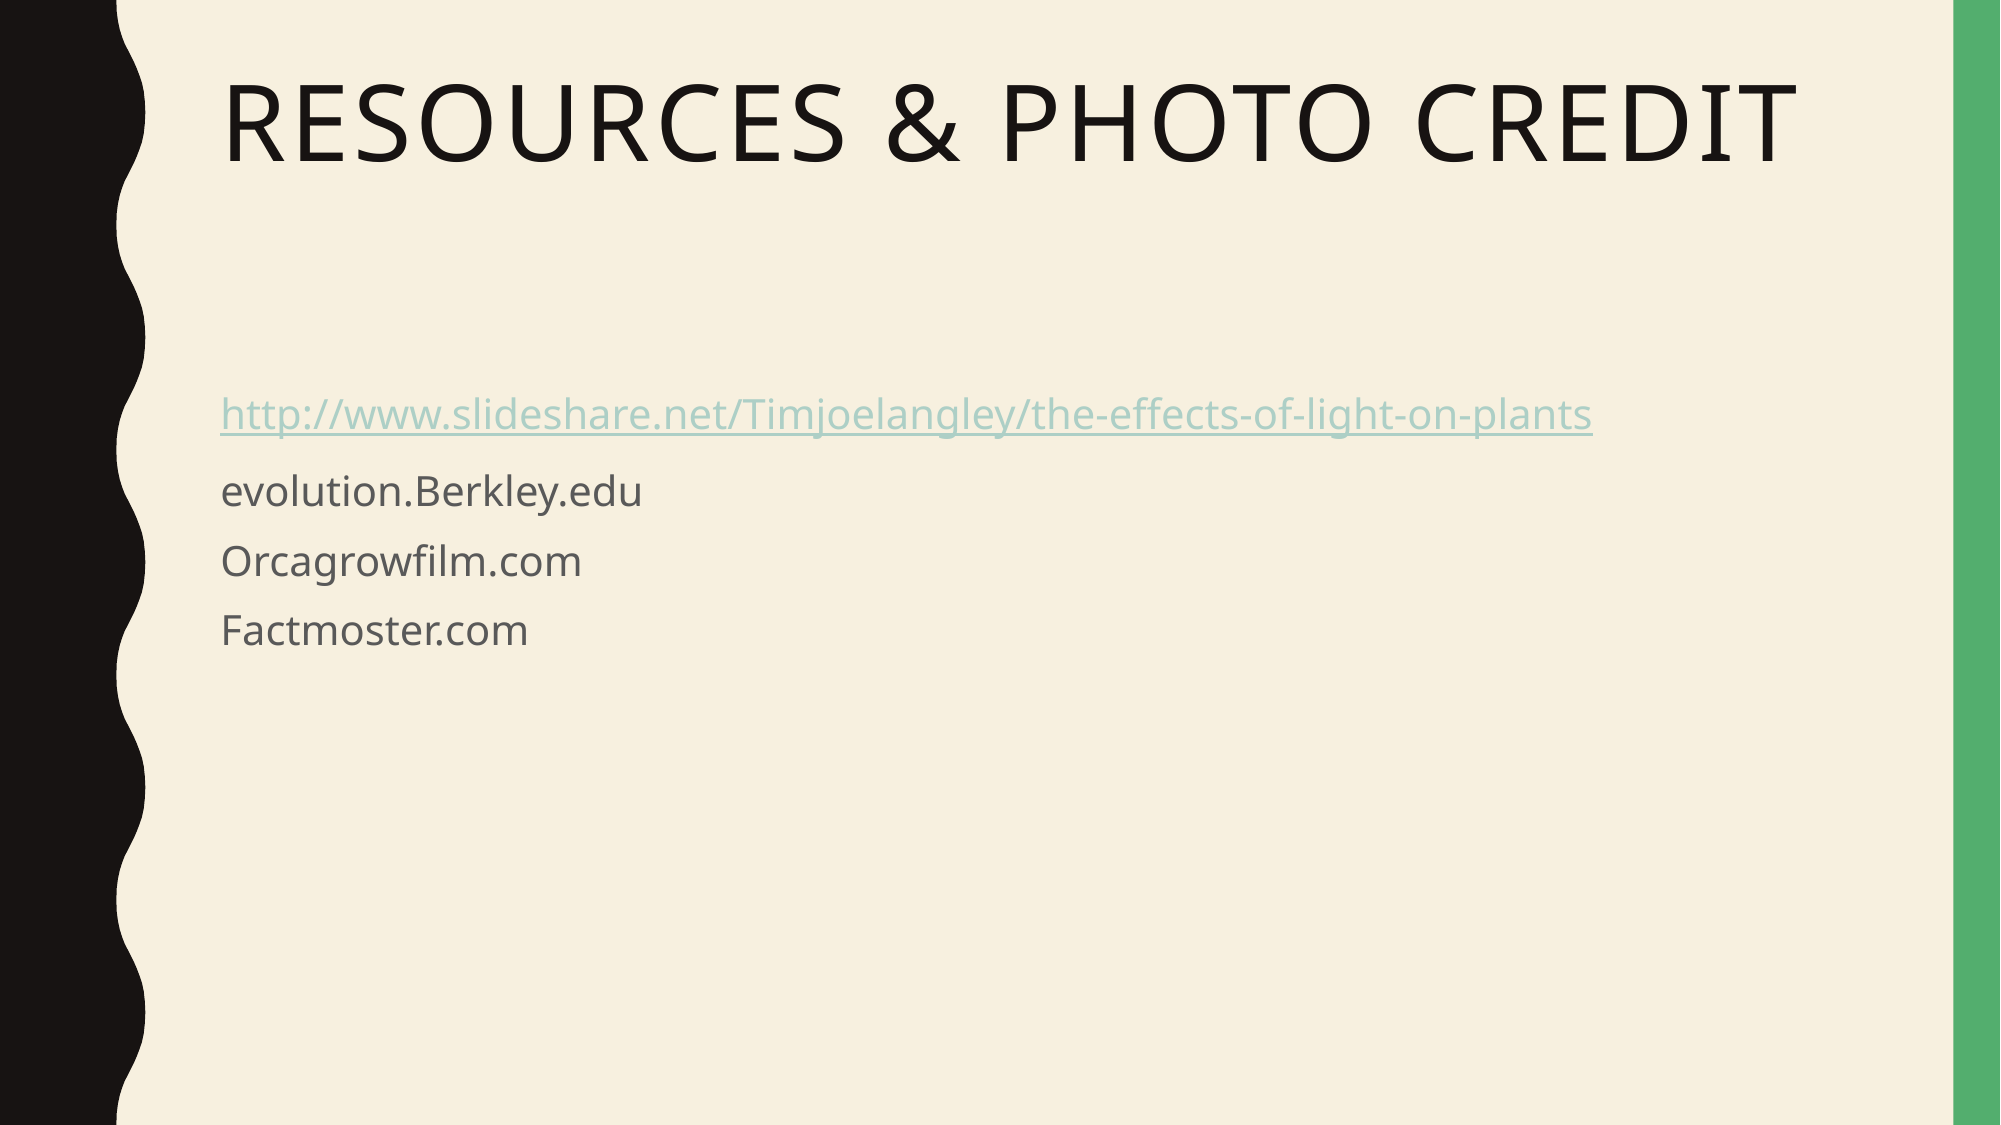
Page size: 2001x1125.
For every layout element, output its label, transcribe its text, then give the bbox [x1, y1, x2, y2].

list http://www.slideshare.net/Timjoelangley/the-effects-of-light-on-plants evolution.Berkley.edu Orcagrowfilm.com Factmoster.com [205, 375, 1875, 965]
title Resources & photo credit [205, 62, 1875, 308]
